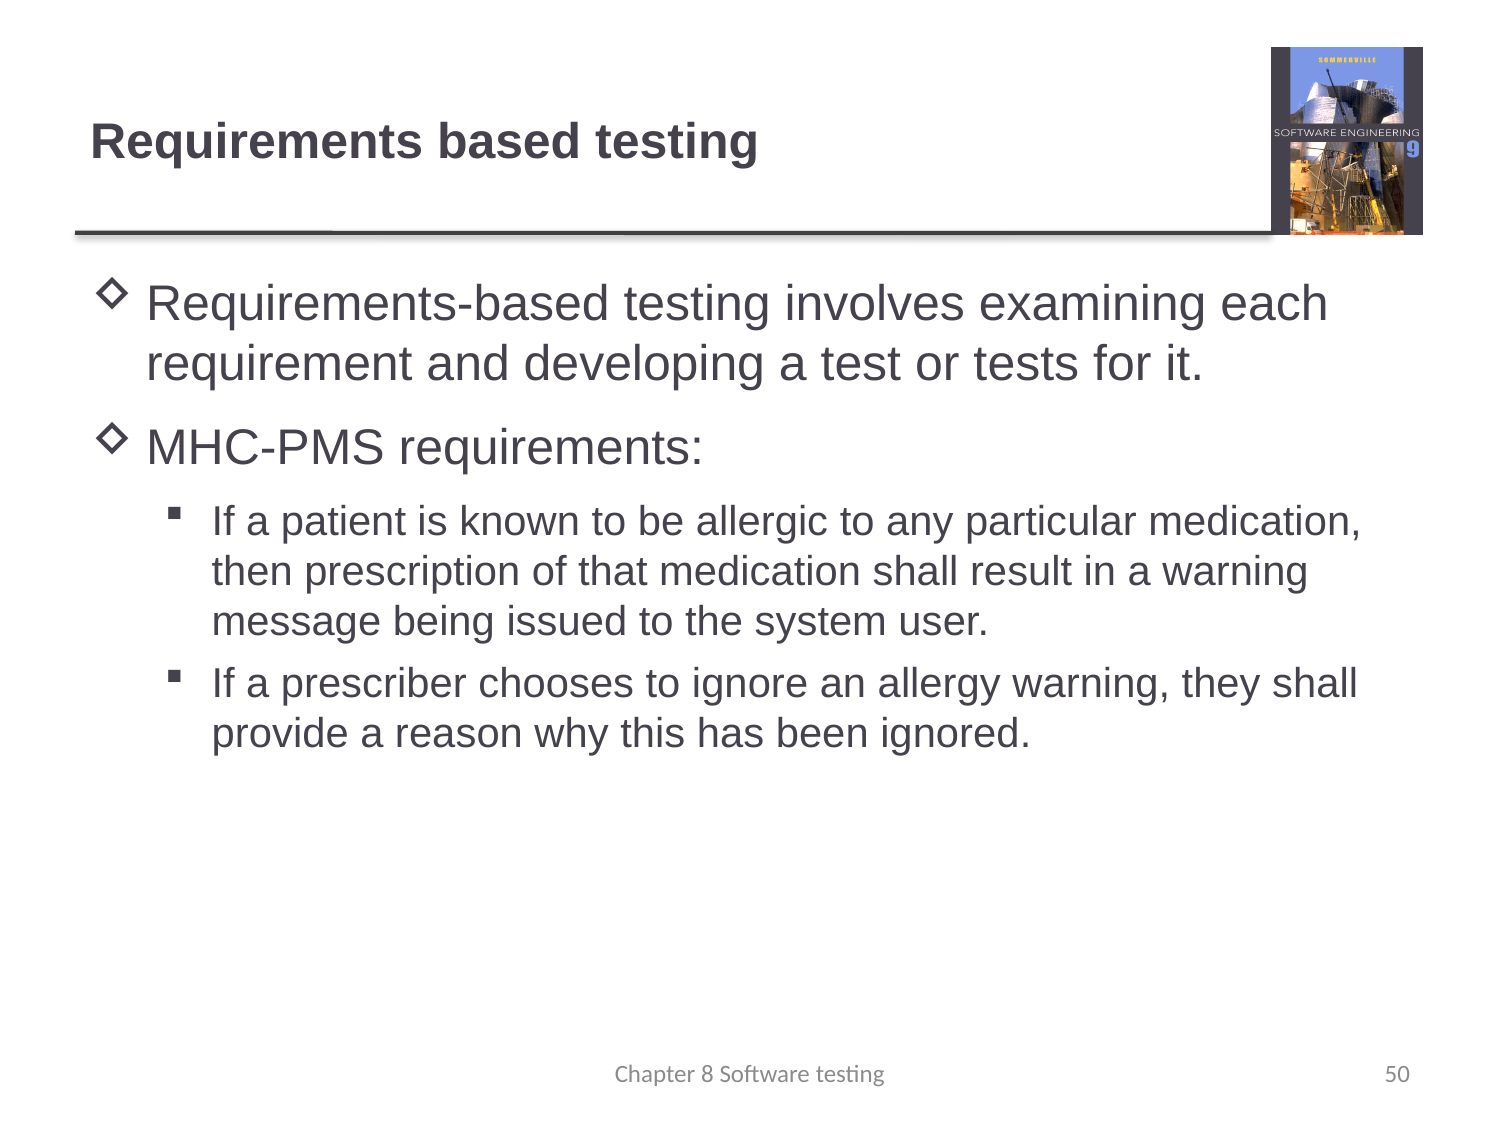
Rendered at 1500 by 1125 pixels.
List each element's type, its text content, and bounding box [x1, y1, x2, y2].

title Requirements based testing [74, 44, 1272, 233]
footer Chapter 8 Software testing [512, 1042, 988, 1103]
list Requirements-based testing involves examining each requirement and developing a test or tests for it. MHC-PMS requirements: If a patient is known to be allergic to any particular medication, then prescription of that medication shall result in a warning message being issued to the system user. If a prescriber chooses to ignore an allergy warning, they shall provide a reason why this has been ignored. [75, 262, 1425, 1005]
slide_number 50 [1074, 1042, 1425, 1103]
picture [1272, 47, 1423, 235]
